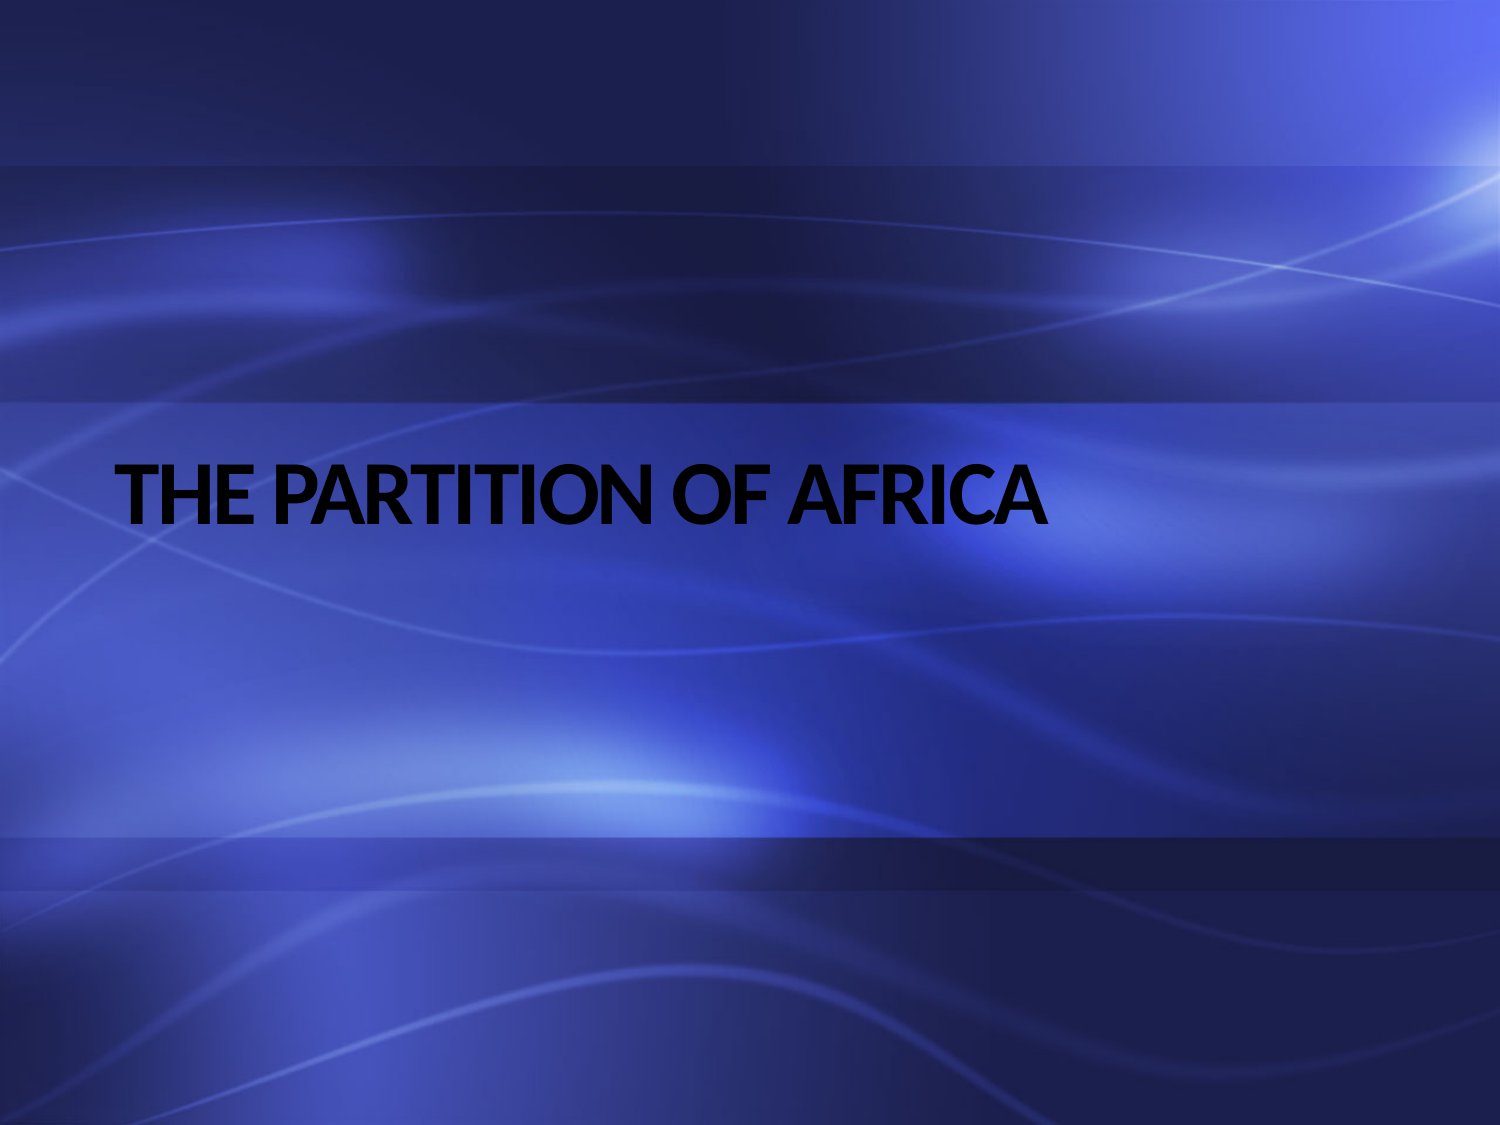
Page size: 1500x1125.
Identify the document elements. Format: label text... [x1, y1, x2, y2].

picture [0, 0, 1500, 1125]
title The Partition of Africa [99, 425, 1375, 649]
